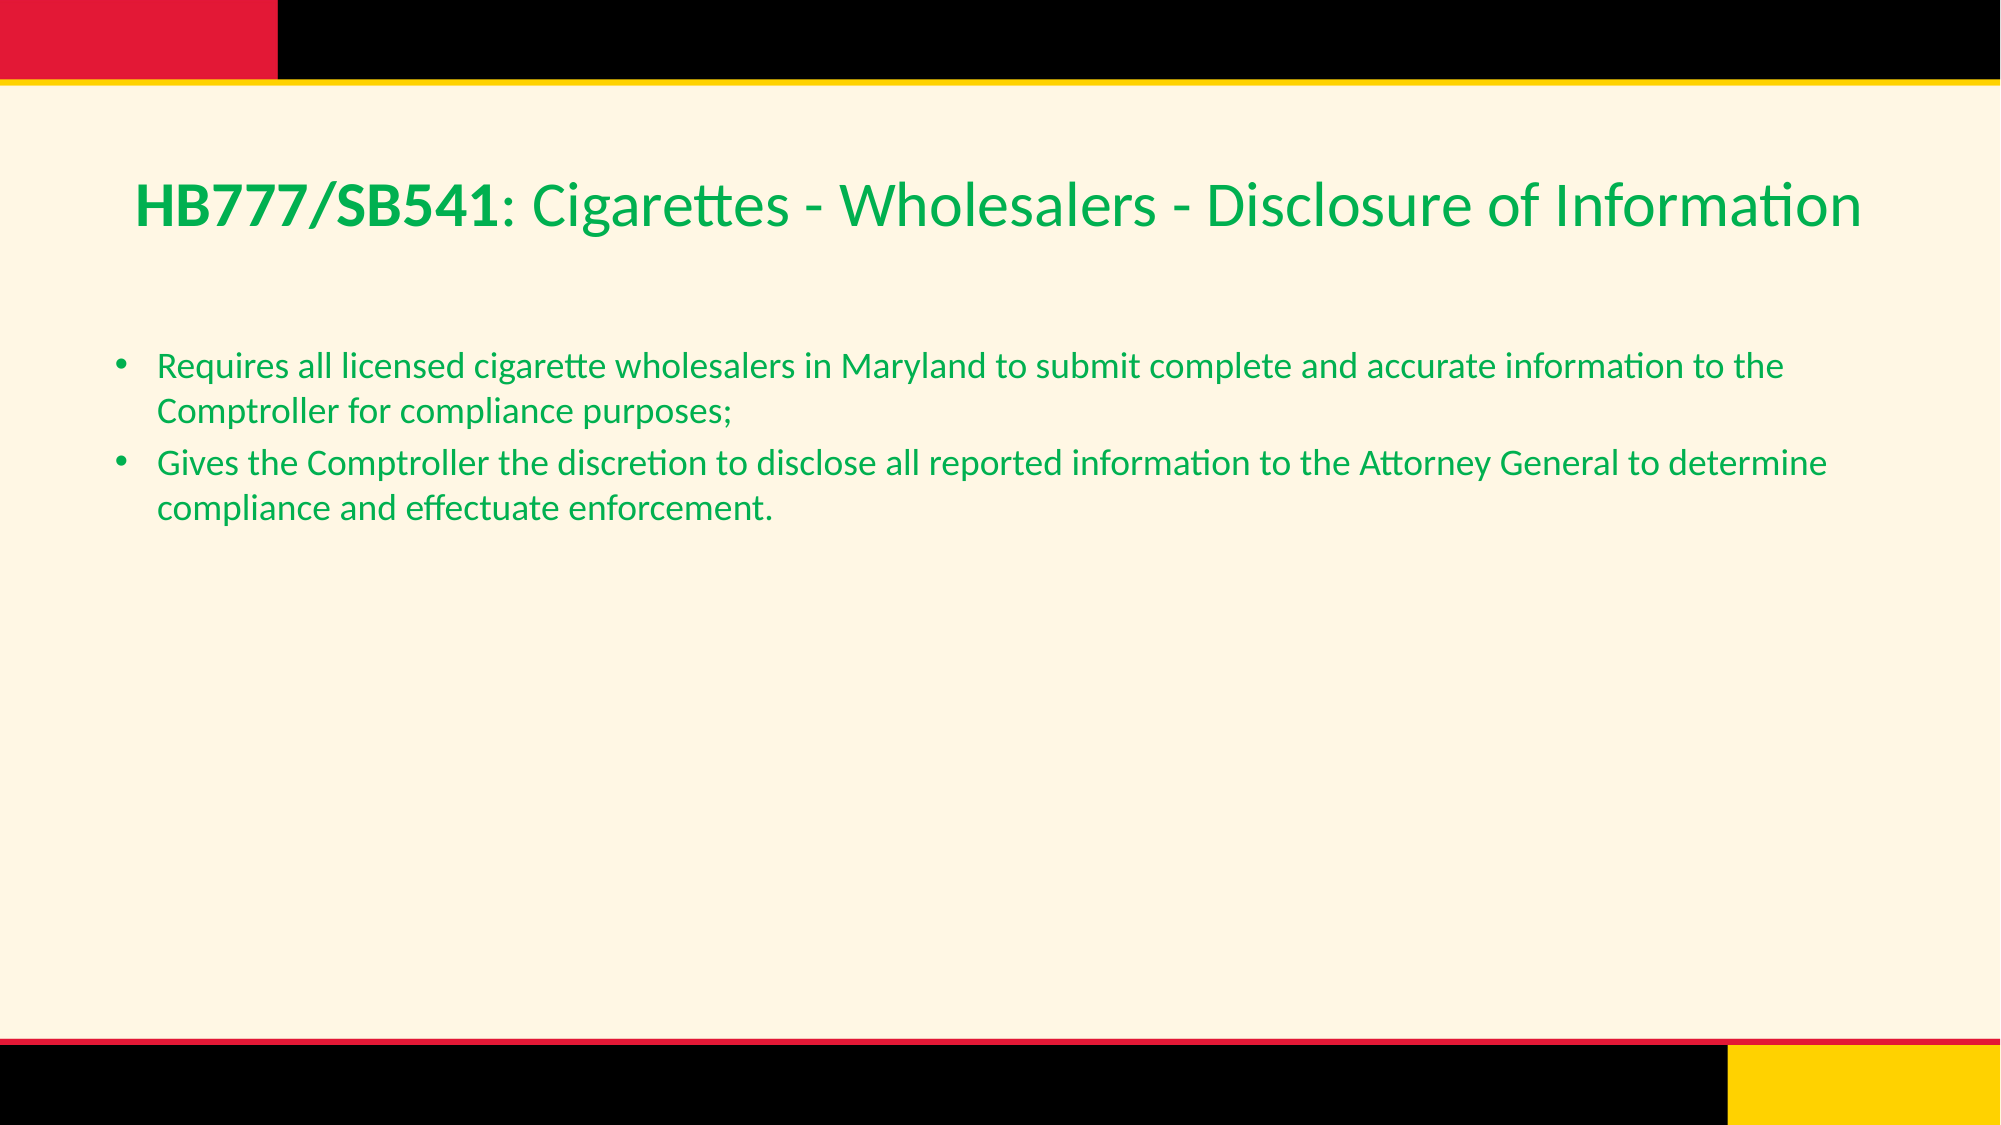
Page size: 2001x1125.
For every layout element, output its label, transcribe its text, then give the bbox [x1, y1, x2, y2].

title HB777/SB541: Cigarettes - Wholesalers - Disclosure of Information [99, 145, 1900, 333]
list Requires all licensed cigarette wholesalers in Maryland to submit complete and accurate information to the Comptroller for compliance purposes; Gives the Comptroller the discretion to disclose all reported information to the Attorney General to determine compliance and effectuate enforcement. [99, 333, 1900, 1005]
picture [0, 0, 2001, 1125]
